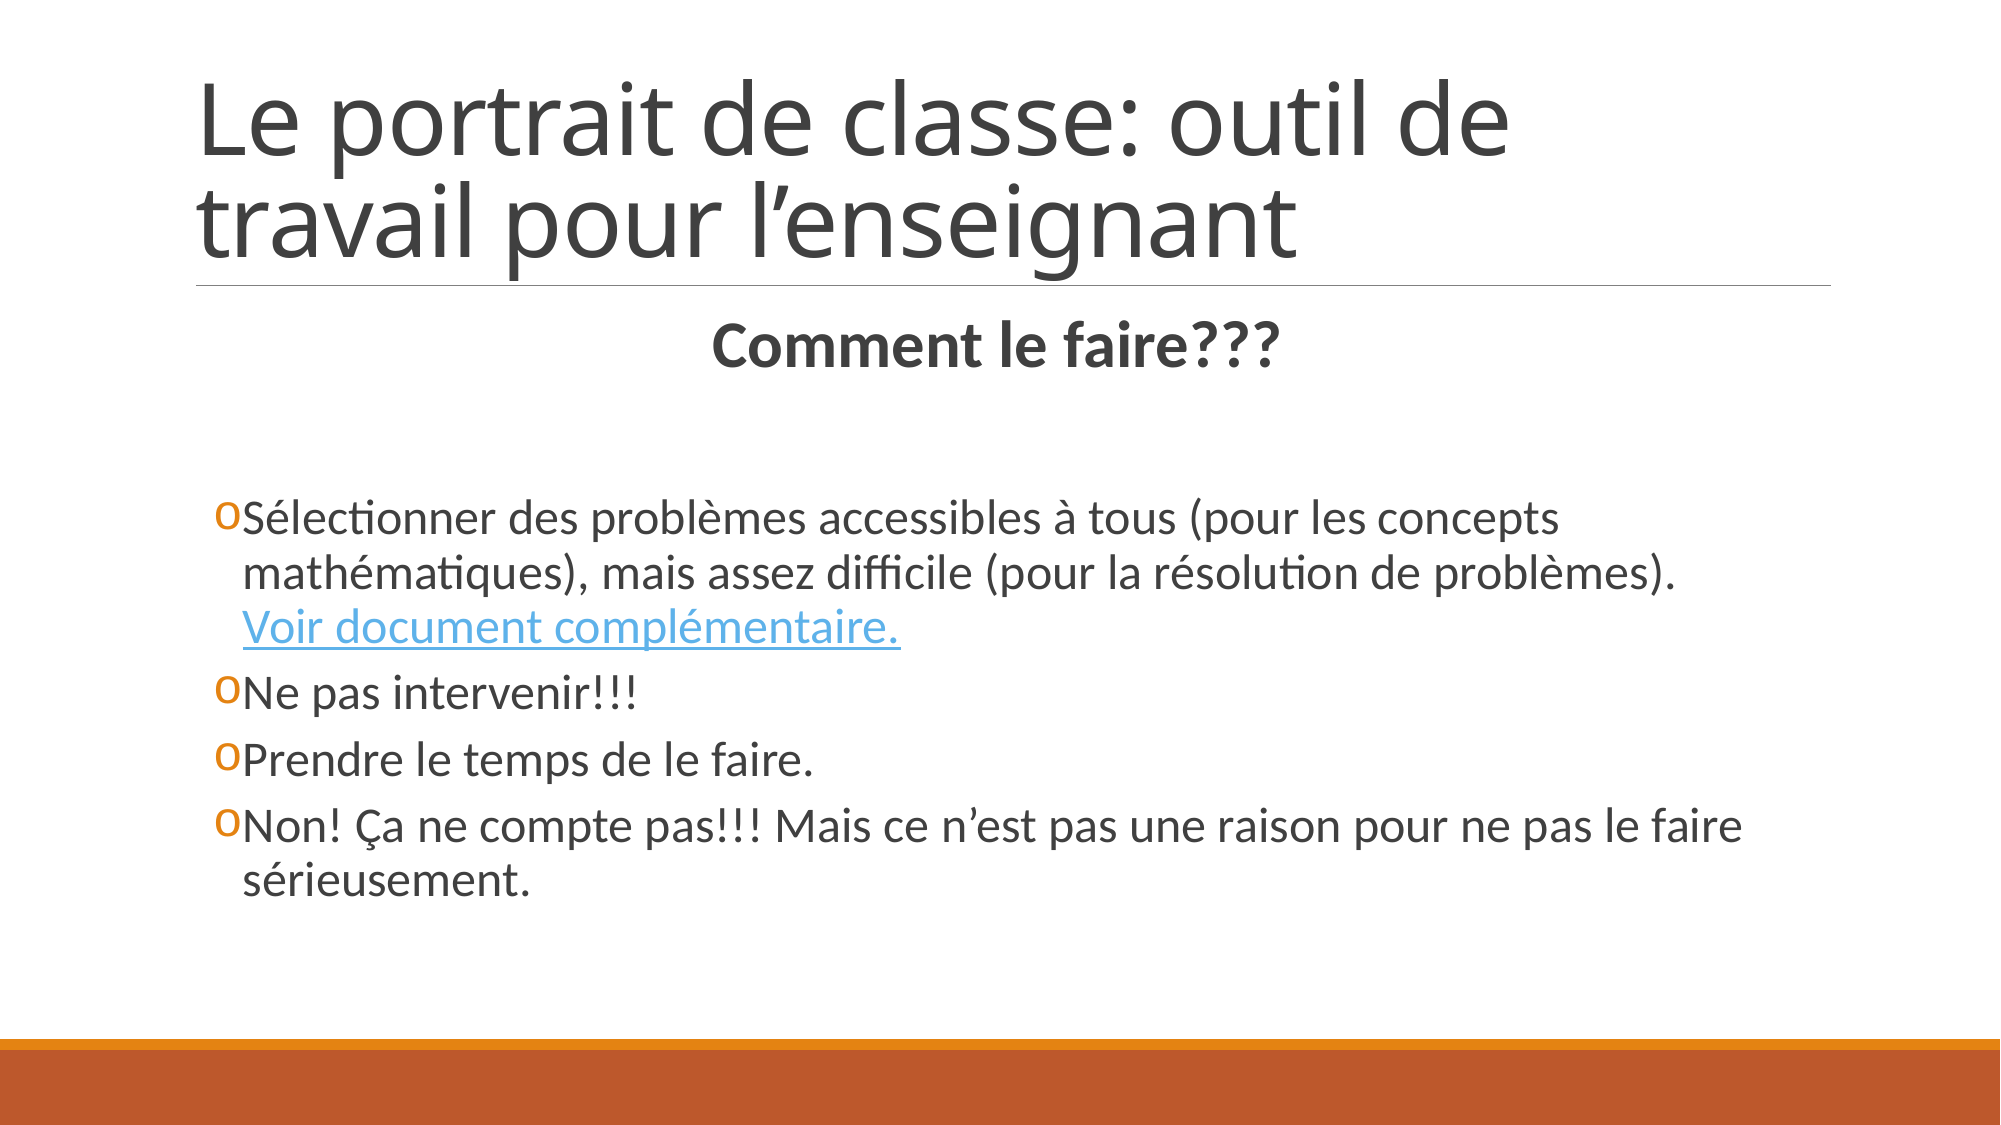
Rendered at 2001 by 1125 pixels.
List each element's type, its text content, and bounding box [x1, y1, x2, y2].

title Le portrait de classe: outil de travail pour l’enseignant [180, 47, 1830, 285]
list Comment le faire??? Sélectionner des problèmes accessibles à tous (pour les concepts mathématiques), mais assez difficile (pour la résolution de problèmes). Voir document complémentaire. Ne pas intervenir!!! Prendre le temps de le faire. Non! Ça ne compte pas!!! Mais ce n’est pas une raison pour ne pas le faire sérieusement. [180, 302, 1830, 963]
